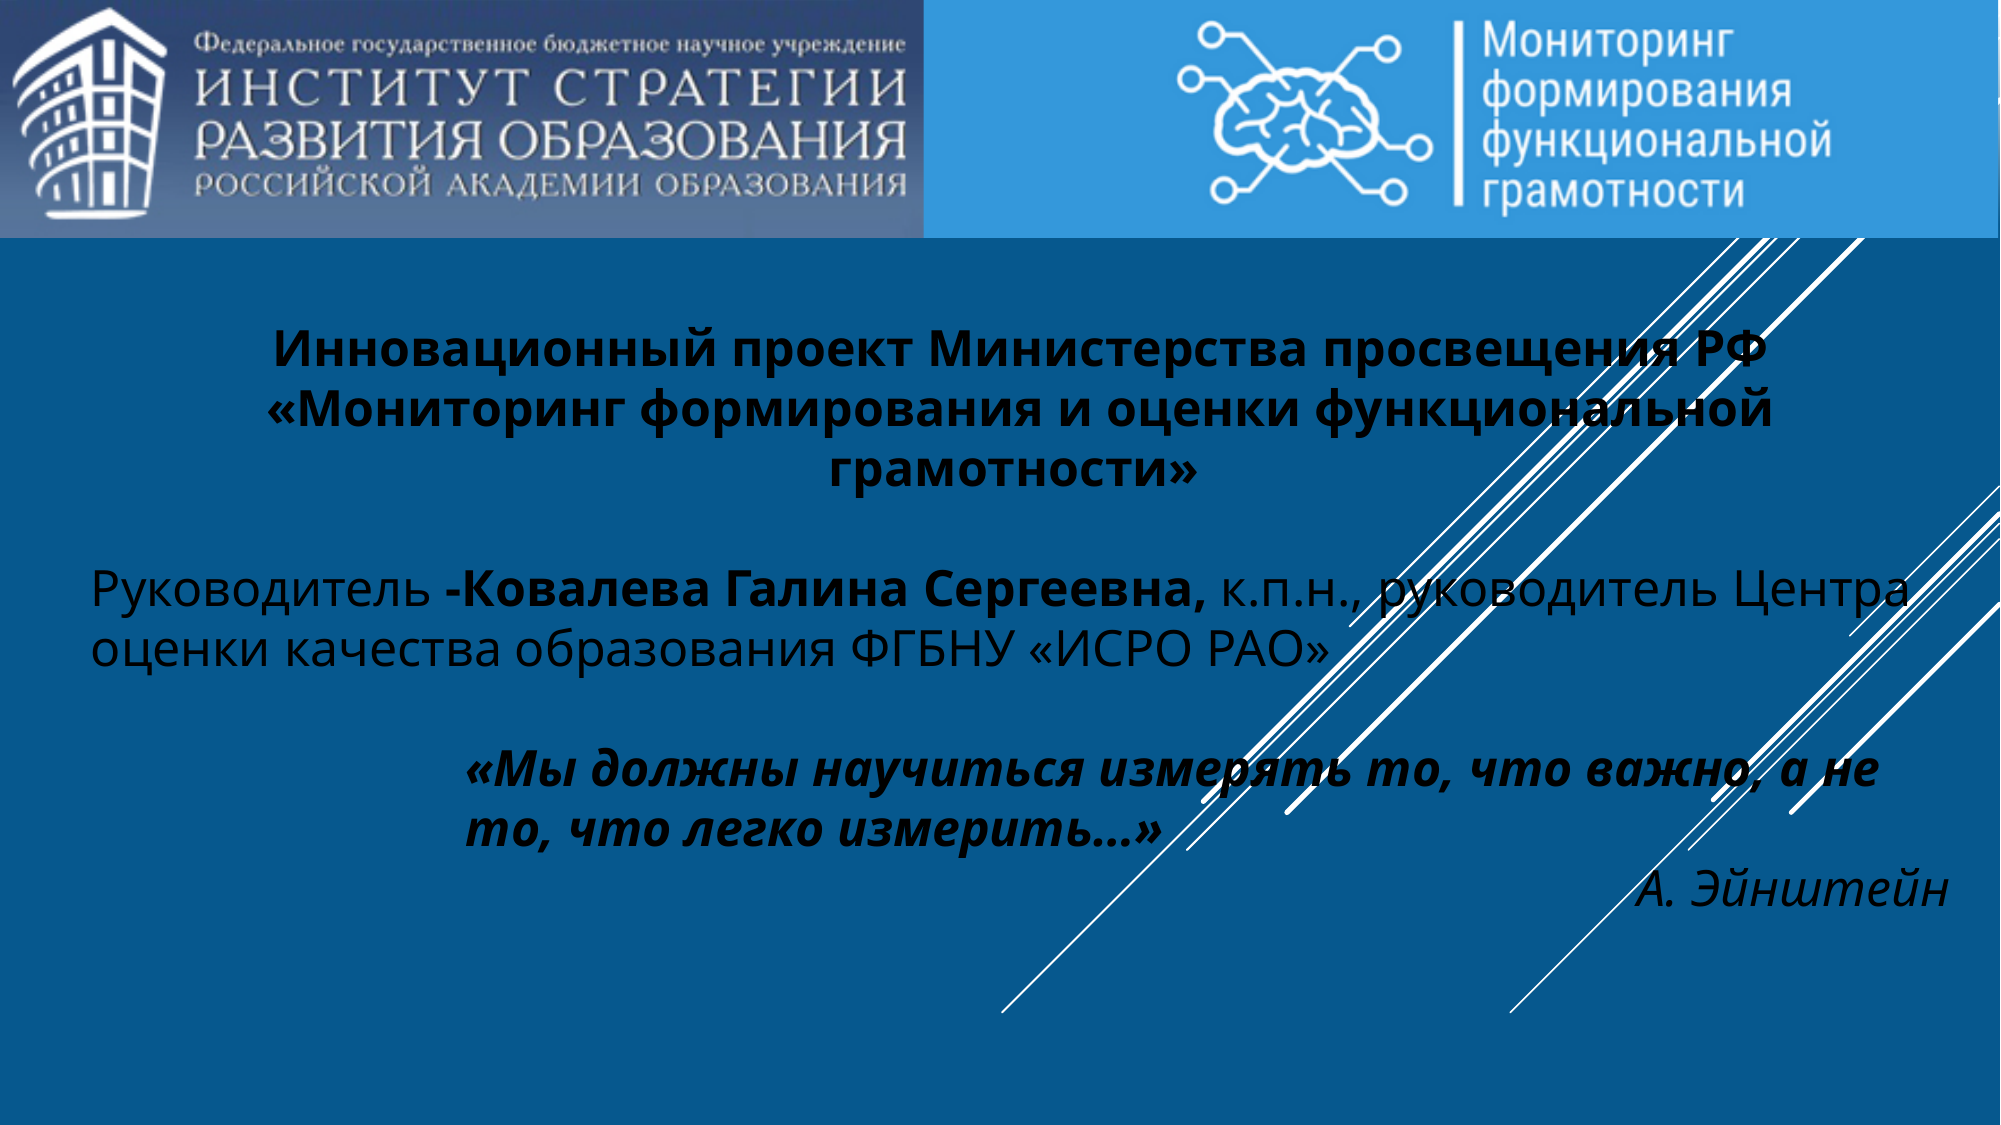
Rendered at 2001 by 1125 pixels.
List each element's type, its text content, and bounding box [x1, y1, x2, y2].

picture [0, 0, 1999, 238]
text_box Инновационный проект Министерства просвещения РФ «Мониторинг формирования и оценки функциональной грамотности» Руководитель -Ковалева Галина Сергеевна, к.п.н., руководитель Центра оценки качества образования ФГБНУ «ИСРО РАО» «Мы должны научиться измерять то, что важно, а не то, что легко измерить…» А. Эйнштейн [76, 309, 1966, 924]
